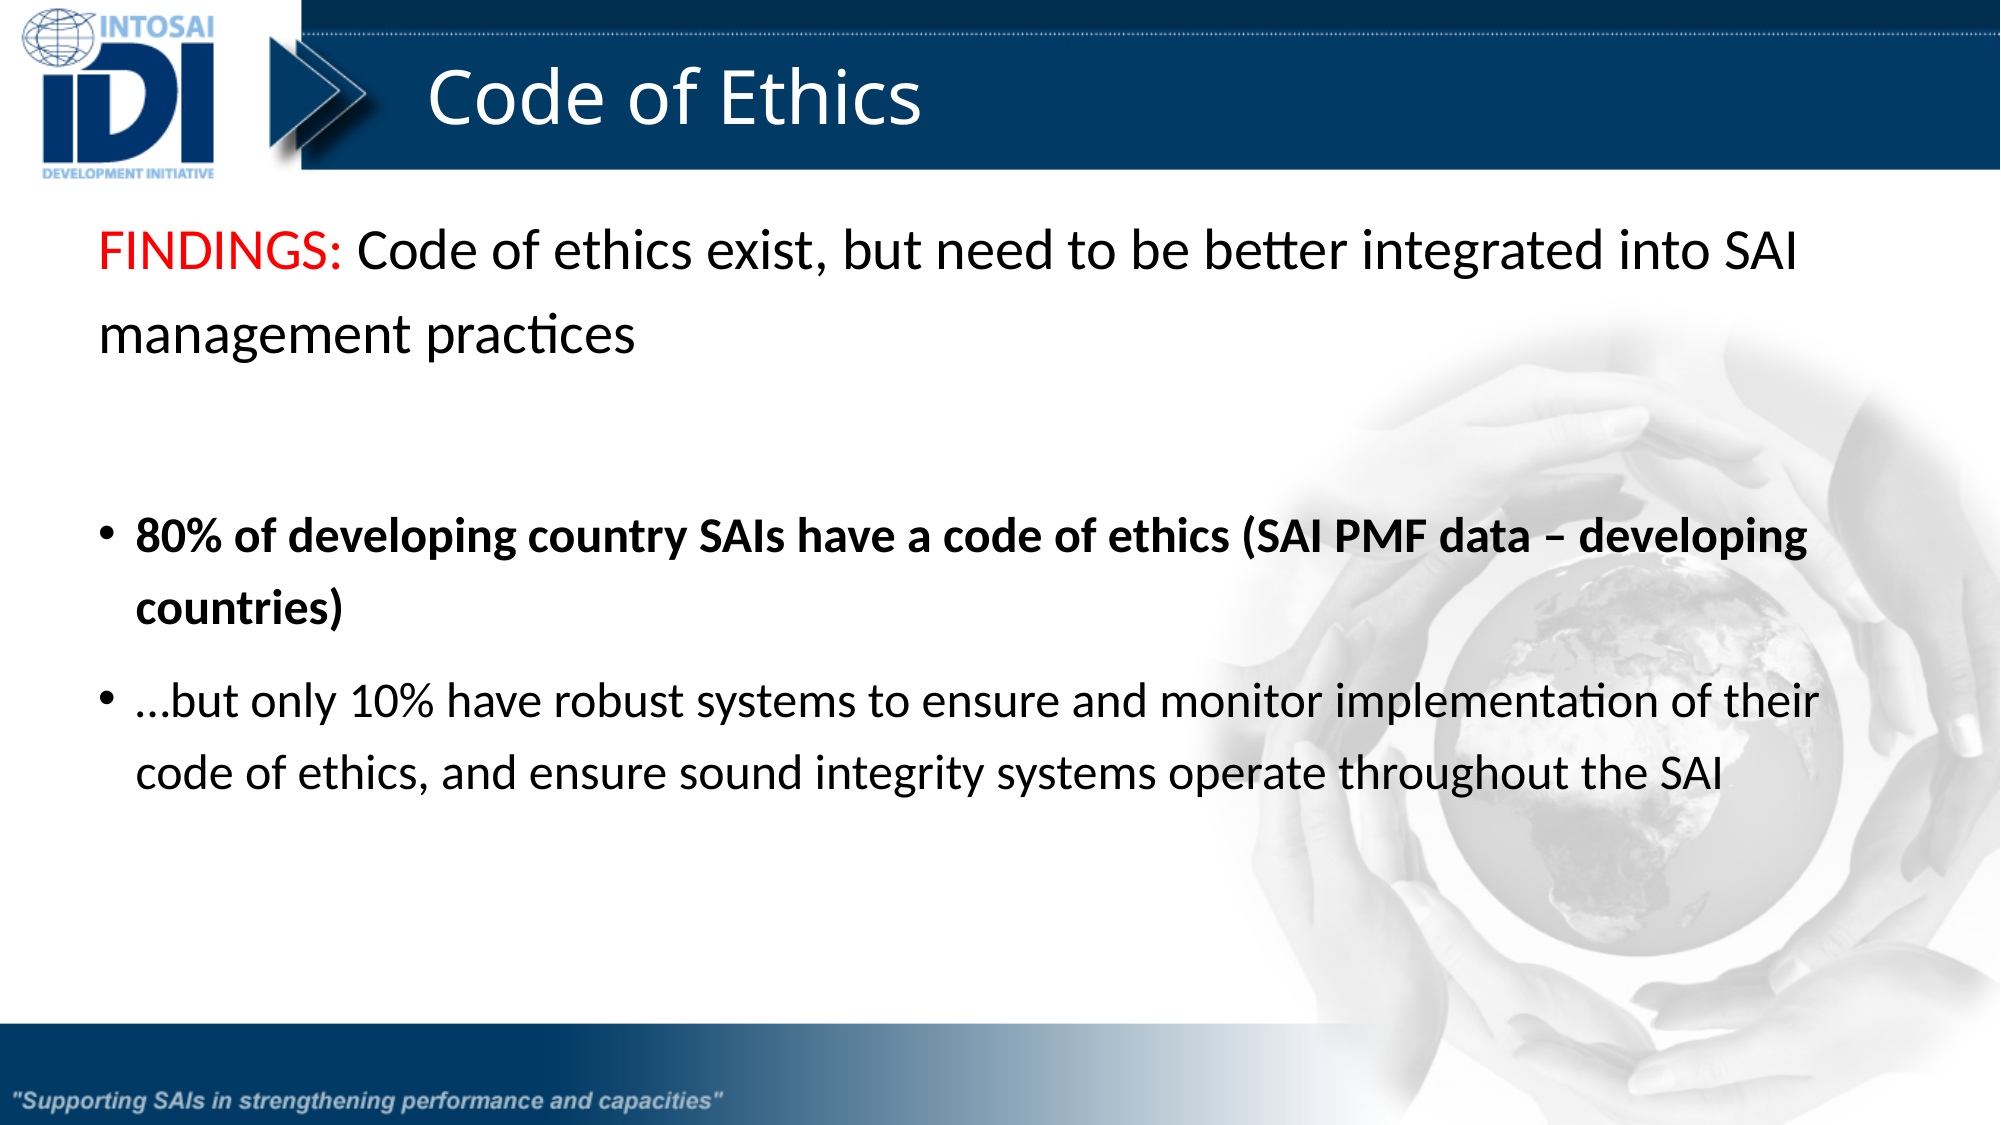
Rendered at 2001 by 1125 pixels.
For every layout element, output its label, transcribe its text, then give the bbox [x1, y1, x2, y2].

picture [0, 0, 2000, 1125]
title Code of Ethics [411, 30, 1903, 171]
list FINDINGS: Code of ethics exist, but need to be better integrated into SAI management practices 80% of developing country SAIs have a code of ethics (SAI PMF data – developing countries) …but only 10% have robust systems to ensure and monitor implementation of their code of ethics, and ensure sound integrity systems operate throughout the SAI [83, 190, 1934, 1010]
